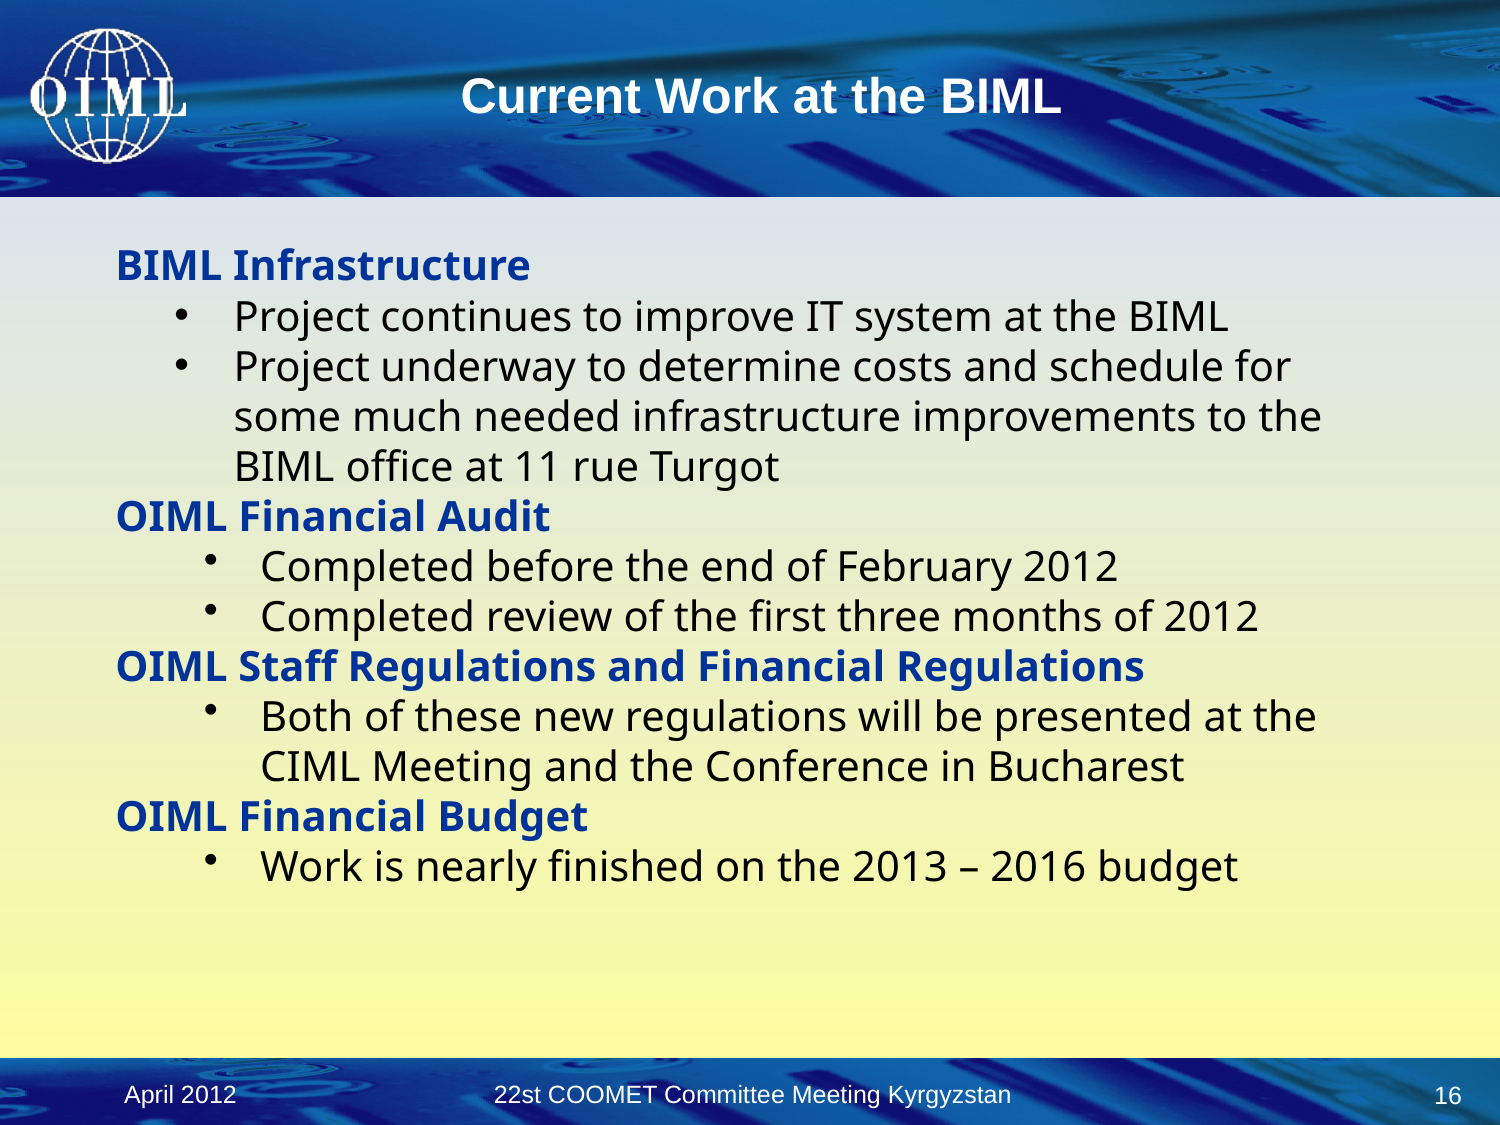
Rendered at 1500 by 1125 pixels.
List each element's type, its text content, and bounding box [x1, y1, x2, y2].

slide_number 16 [1181, 1071, 1478, 1117]
list BIML Infrastructure Project continues to improve IT system at the BIML Project underway to determine costs and schedule for some much needed infrastructure improvements to the BIML office at 11 rue Turgot OIML Financial Audit Completed before the end of February 2012 Completed review of the first three months of 2012 OIML Staff Regulations and Financial Regulations Both of these new regulations will be presented at the CIML Meeting and the Conference in Bucharest OIML Financial Budget Work is nearly finished on the 2013 – 2016 budget [100, 231, 1400, 1024]
picture [0, 0, 1500, 197]
footer 22st COOMET Committee Meeting Kyrgyzstan [369, 1071, 1137, 1117]
picture [0, 1058, 1500, 1125]
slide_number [29, 1071, 325, 1117]
title Current Work at the BIML [194, 0, 1329, 188]
